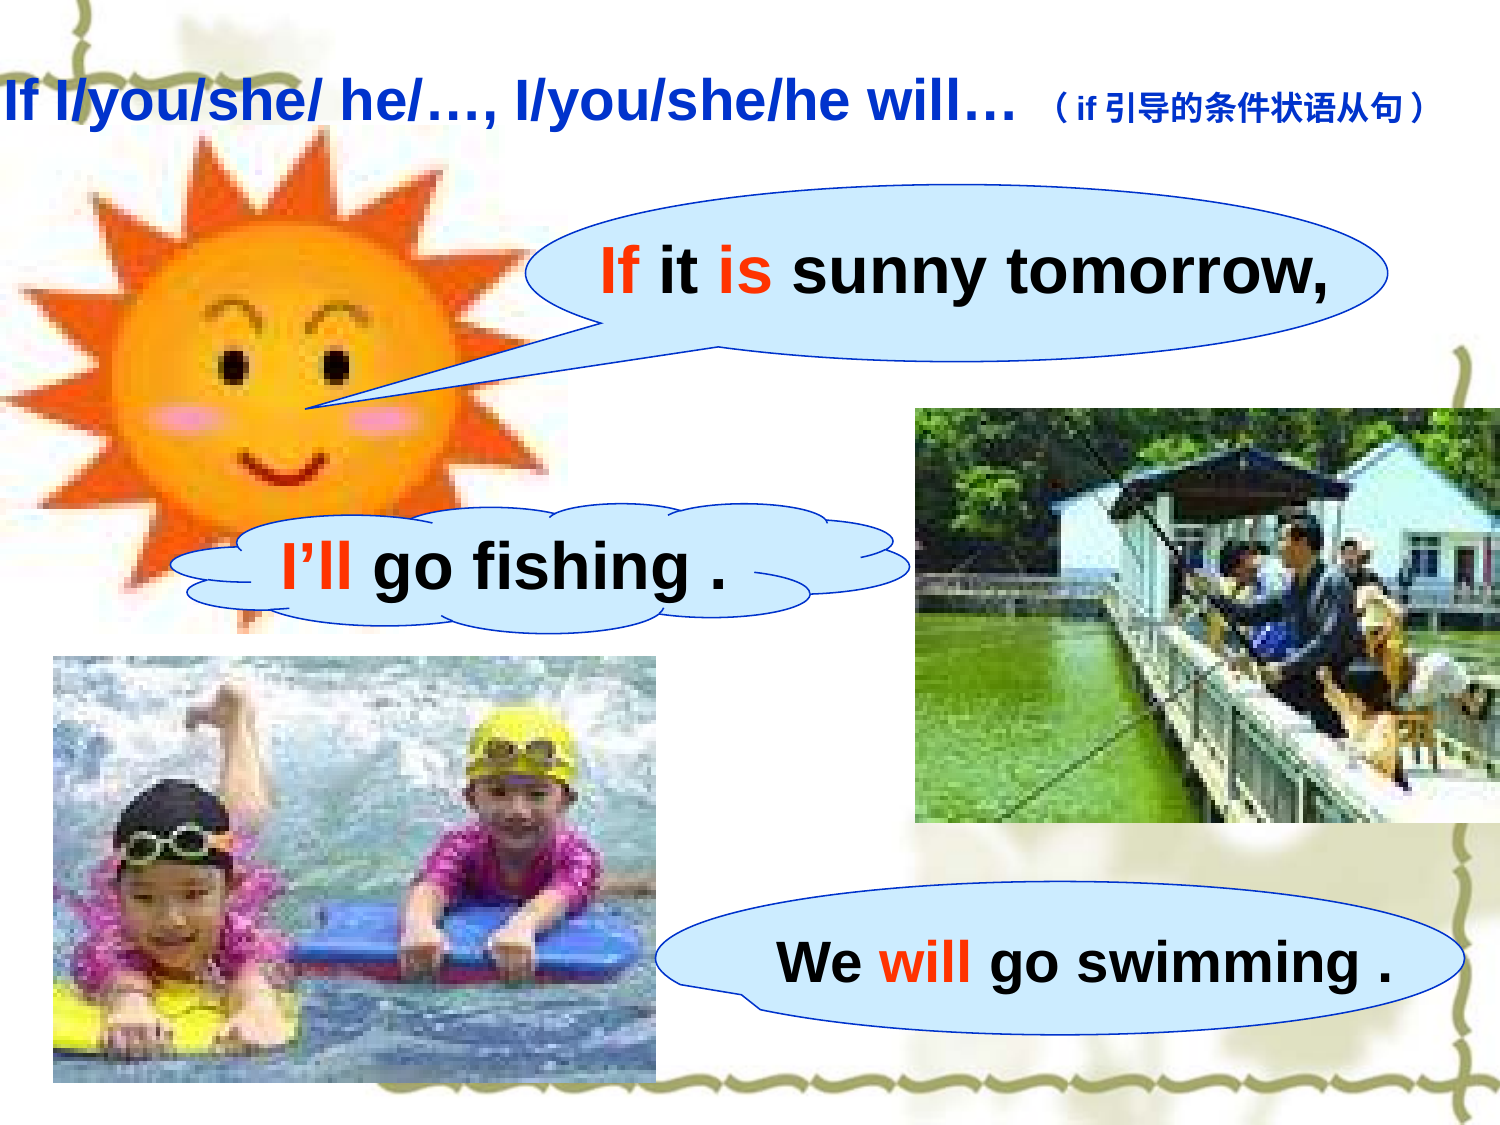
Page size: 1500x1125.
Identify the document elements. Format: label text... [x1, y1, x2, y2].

text_box [571, 503, 820, 515]
text_box We will go swimming . [761, 916, 1435, 1002]
text_box If I/you/she/ he/…, I/you/she/he will…（if引导的条件状语从句 ） [0, 54, 1460, 140]
text_box If it is sunny tomorrow, [584, 219, 1388, 315]
text_box [571, 610, 784, 634]
text_box [571, 228, 1337, 370]
text_box [1435, 929, 1465, 987]
picture [0, 0, 1500, 1125]
text_box I’ll go fishing . [571, 515, 909, 610]
text_box [615, 184, 1298, 219]
text_box [660, 881, 1398, 1035]
